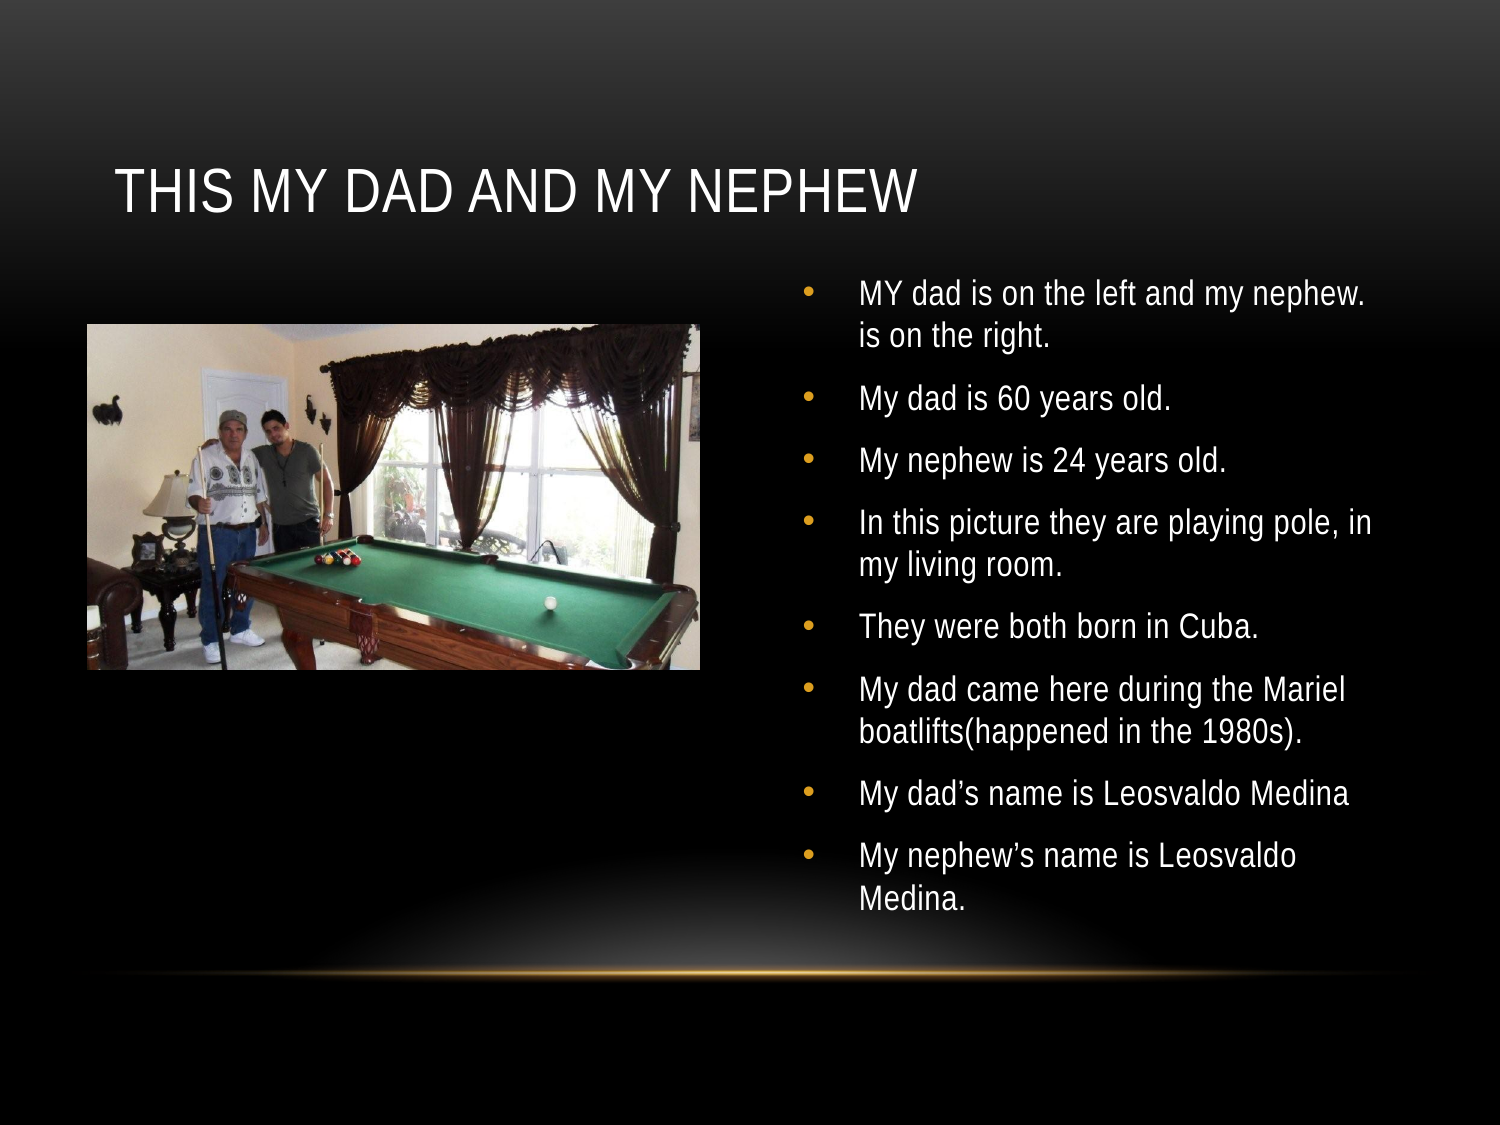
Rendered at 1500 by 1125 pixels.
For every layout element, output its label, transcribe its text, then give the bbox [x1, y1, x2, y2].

list MY dad is on the left and my nephew. is on the right. My dad is 60 years old. My nephew is 24 years old. In this picture they are playing pole, in my living room. They were both born in Cuba. My dad came here during the Mariel boatlifts(happened in the 1980s). My dad’s name is Leosvaldo Medina My nephew’s name is Leosvaldo Medina. [787, 262, 1400, 938]
picture [0, 0, 1500, 1125]
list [87, 324, 701, 670]
title This my dad and my nephew [99, 45, 1400, 233]
